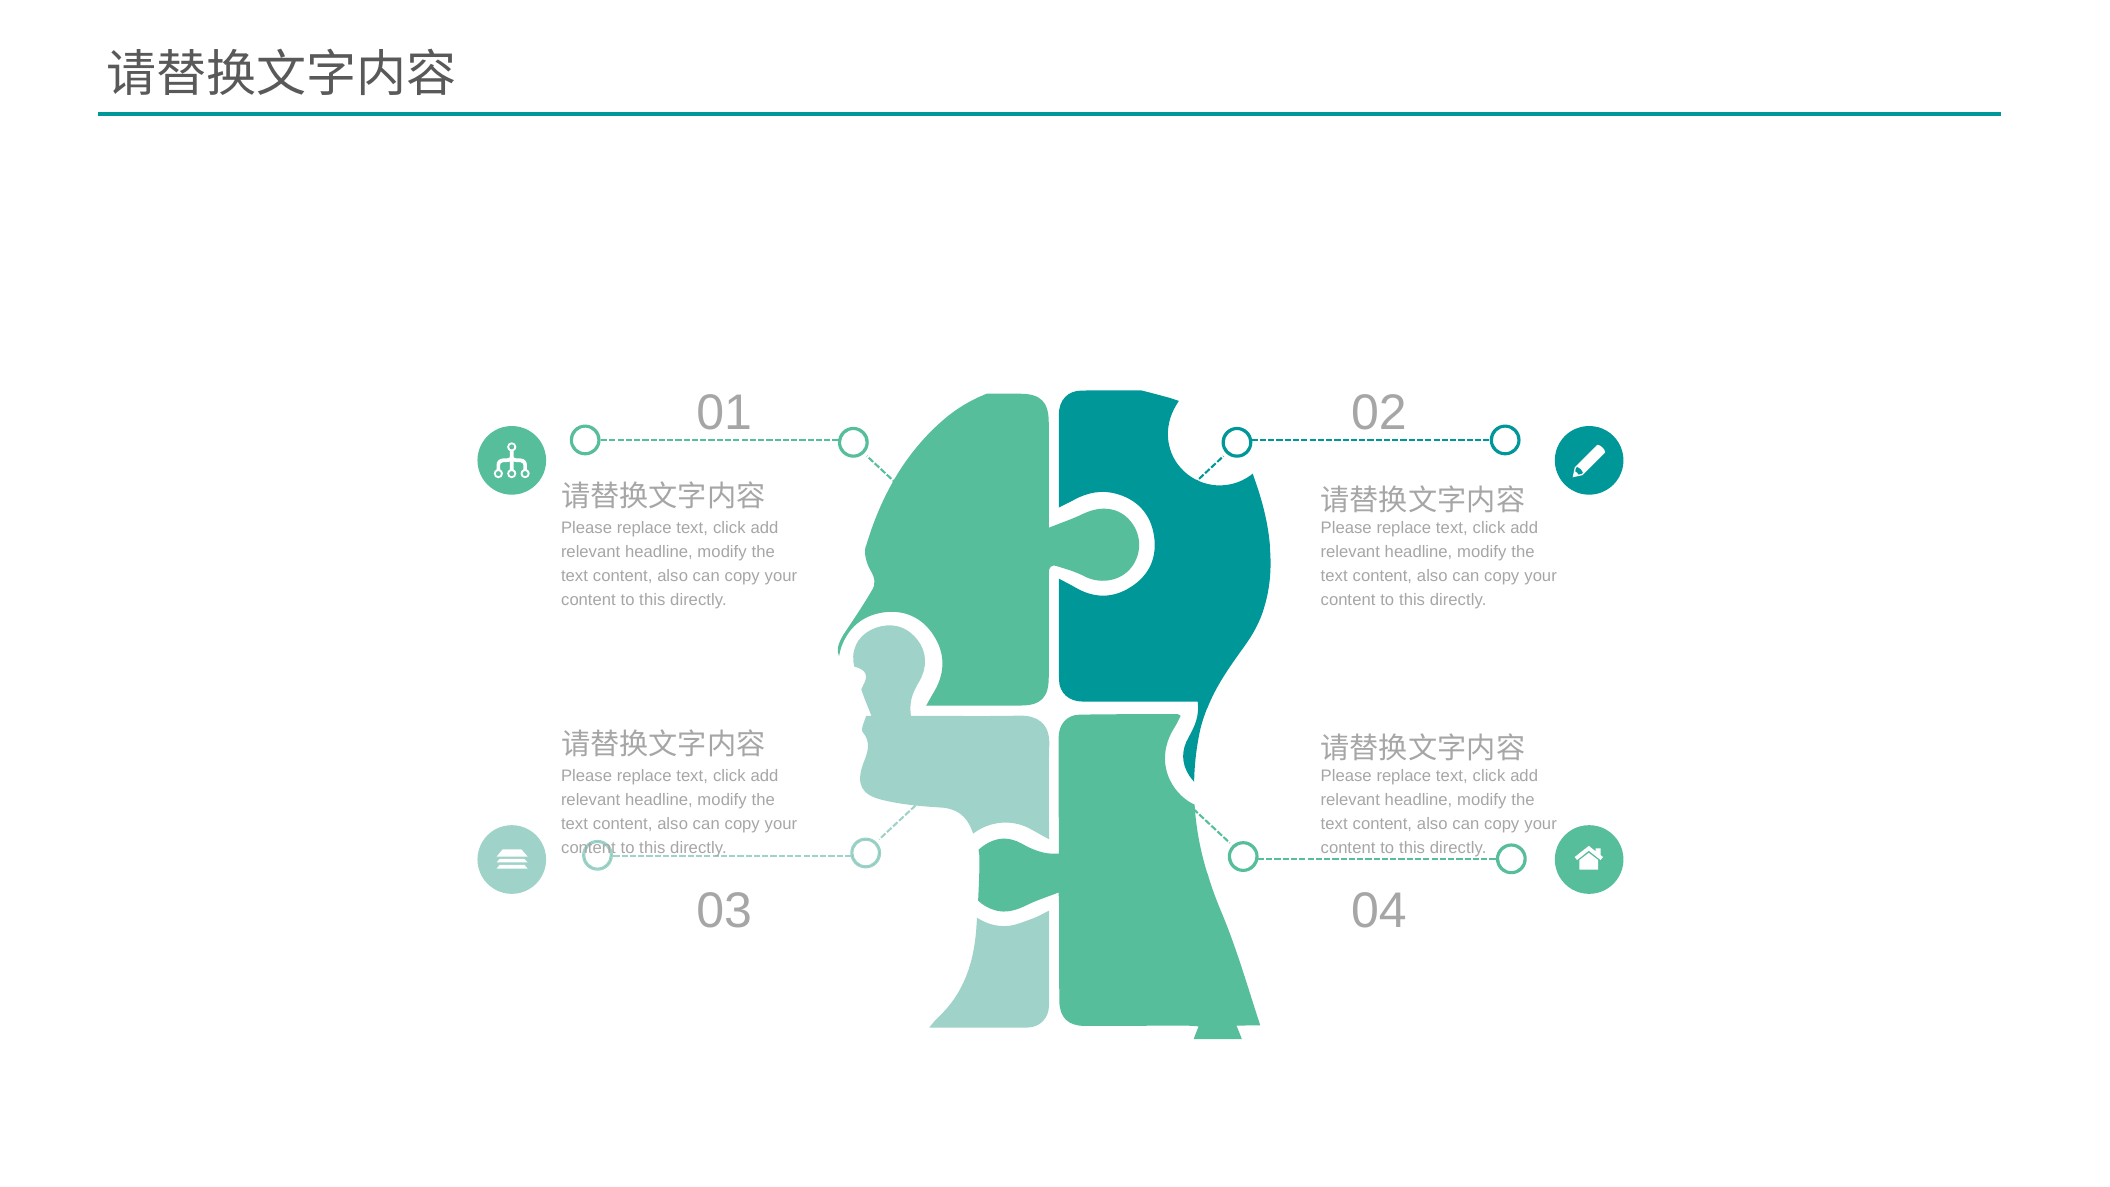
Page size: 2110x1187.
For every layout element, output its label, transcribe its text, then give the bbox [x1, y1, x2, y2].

text_box 请替换文字内容 [90, 33, 542, 93]
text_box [1162, 425, 1520, 513]
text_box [477, 825, 547, 894]
text_box Please replace text, click add relevant headline, modify the text content, also can copy your content to this directly. [1320, 760, 1562, 857]
text_box 请替换文字内容 [1320, 474, 1530, 517]
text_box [1168, 786, 1527, 874]
text_box 请替换文字内容 [1320, 722, 1530, 765]
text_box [582, 782, 940, 870]
text_box 04 [1351, 874, 1407, 938]
text_box [978, 714, 1261, 1040]
text_box Please replace text, click add relevant headline, modify the text content, also can copy your content to this directly. [561, 760, 802, 857]
text_box 请替换文字内容 [561, 718, 770, 761]
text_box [570, 425, 928, 513]
text_box 01 [696, 368, 753, 425]
text_box 03 [696, 870, 753, 938]
text_box 请替换文字内容 [561, 470, 570, 513]
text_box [477, 425, 547, 495]
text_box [1554, 425, 1624, 495]
text_box [1058, 390, 1271, 782]
text_box Please replace text, click add relevant headline, modify the text content, also can copy your content to this directly. [1320, 513, 1562, 609]
text_box Please replace text, click add relevant headline, modify the text content, also can copy your content to this directly. [561, 513, 802, 609]
text_box [853, 625, 1050, 840]
text_box 02 [1351, 368, 1407, 425]
text_box [929, 910, 1050, 1028]
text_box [1554, 825, 1624, 894]
text_box [837, 393, 1140, 706]
